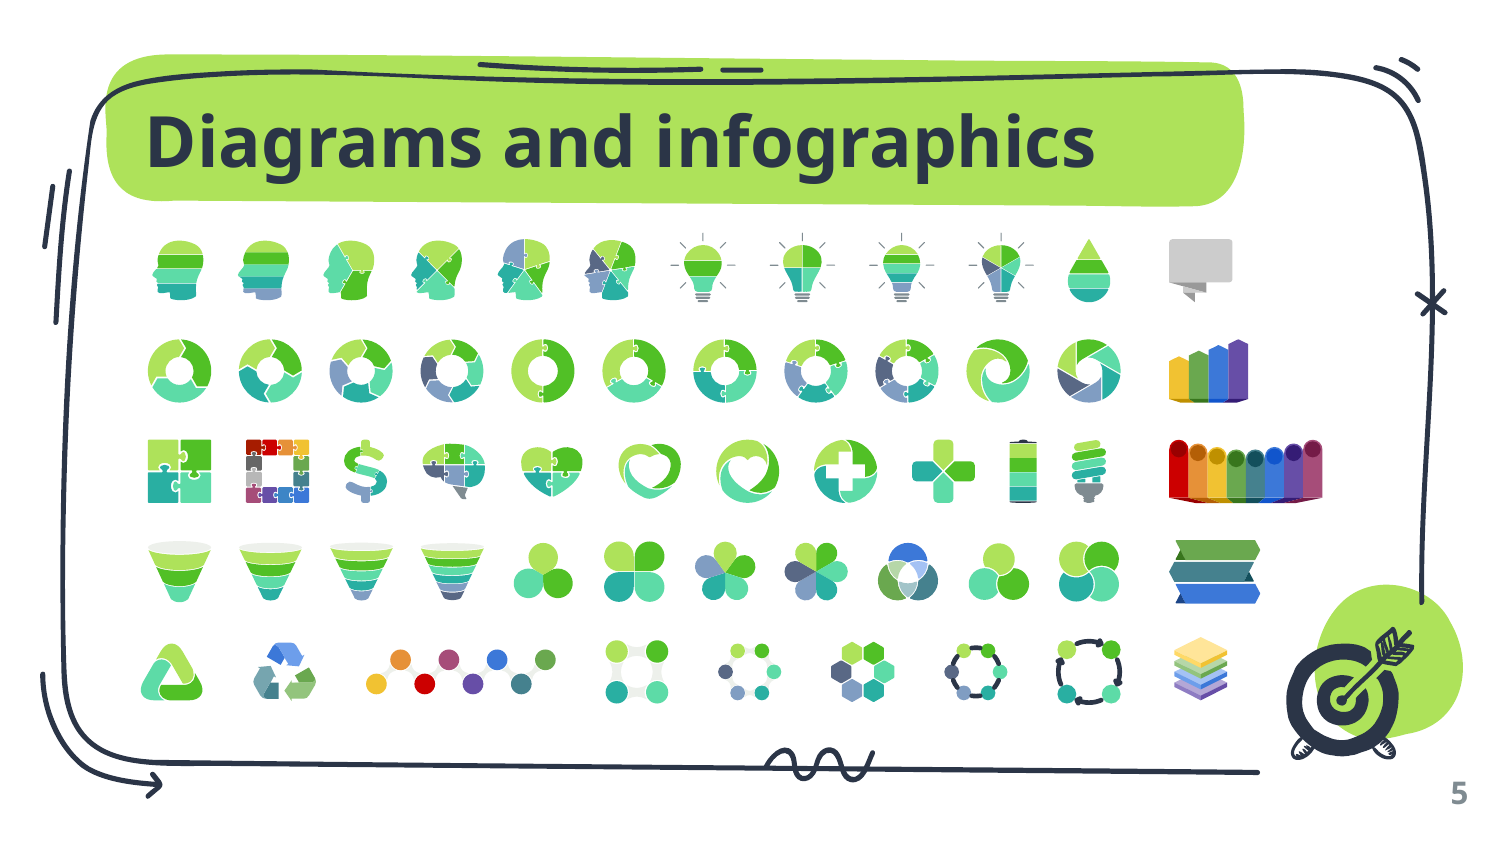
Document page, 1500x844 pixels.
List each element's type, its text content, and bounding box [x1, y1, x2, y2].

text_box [944, 643, 1008, 701]
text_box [584, 238, 637, 303]
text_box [511, 542, 576, 601]
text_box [1057, 640, 1121, 704]
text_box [968, 232, 1035, 303]
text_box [813, 439, 878, 504]
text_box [329, 339, 393, 403]
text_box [421, 443, 486, 500]
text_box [151, 238, 205, 303]
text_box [717, 643, 782, 701]
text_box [1067, 238, 1111, 303]
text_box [868, 232, 935, 303]
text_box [147, 439, 212, 504]
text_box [238, 542, 303, 601]
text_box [511, 339, 575, 403]
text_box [410, 238, 464, 303]
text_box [1071, 439, 1107, 504]
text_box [715, 439, 780, 504]
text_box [497, 238, 551, 303]
text_box [1336, 626, 1415, 706]
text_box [602, 339, 666, 403]
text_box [322, 238, 378, 303]
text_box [784, 541, 849, 603]
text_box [519, 445, 584, 498]
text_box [1168, 339, 1249, 403]
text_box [1174, 636, 1228, 701]
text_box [238, 339, 303, 403]
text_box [966, 339, 1030, 403]
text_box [1009, 439, 1037, 504]
title Diagrams and infographics [144, 112, 1200, 178]
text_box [329, 542, 394, 601]
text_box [147, 540, 212, 603]
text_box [693, 339, 757, 403]
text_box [911, 439, 976, 504]
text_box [252, 642, 317, 702]
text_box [602, 539, 667, 604]
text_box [966, 542, 1030, 601]
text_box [420, 542, 485, 601]
slide_number 5 [1378, 769, 1469, 820]
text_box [605, 640, 669, 704]
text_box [617, 443, 682, 500]
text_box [420, 339, 484, 403]
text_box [343, 439, 388, 504]
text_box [245, 439, 310, 504]
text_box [1168, 539, 1261, 604]
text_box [769, 232, 836, 303]
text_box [1057, 541, 1121, 602]
text_box [1286, 643, 1399, 760]
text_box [830, 641, 895, 703]
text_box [147, 339, 212, 403]
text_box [1057, 339, 1121, 403]
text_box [139, 643, 204, 701]
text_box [237, 238, 290, 303]
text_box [784, 339, 848, 403]
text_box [875, 542, 940, 601]
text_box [670, 232, 736, 303]
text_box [875, 339, 939, 403]
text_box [1168, 238, 1233, 303]
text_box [693, 541, 758, 602]
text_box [1168, 439, 1323, 504]
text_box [365, 649, 556, 695]
